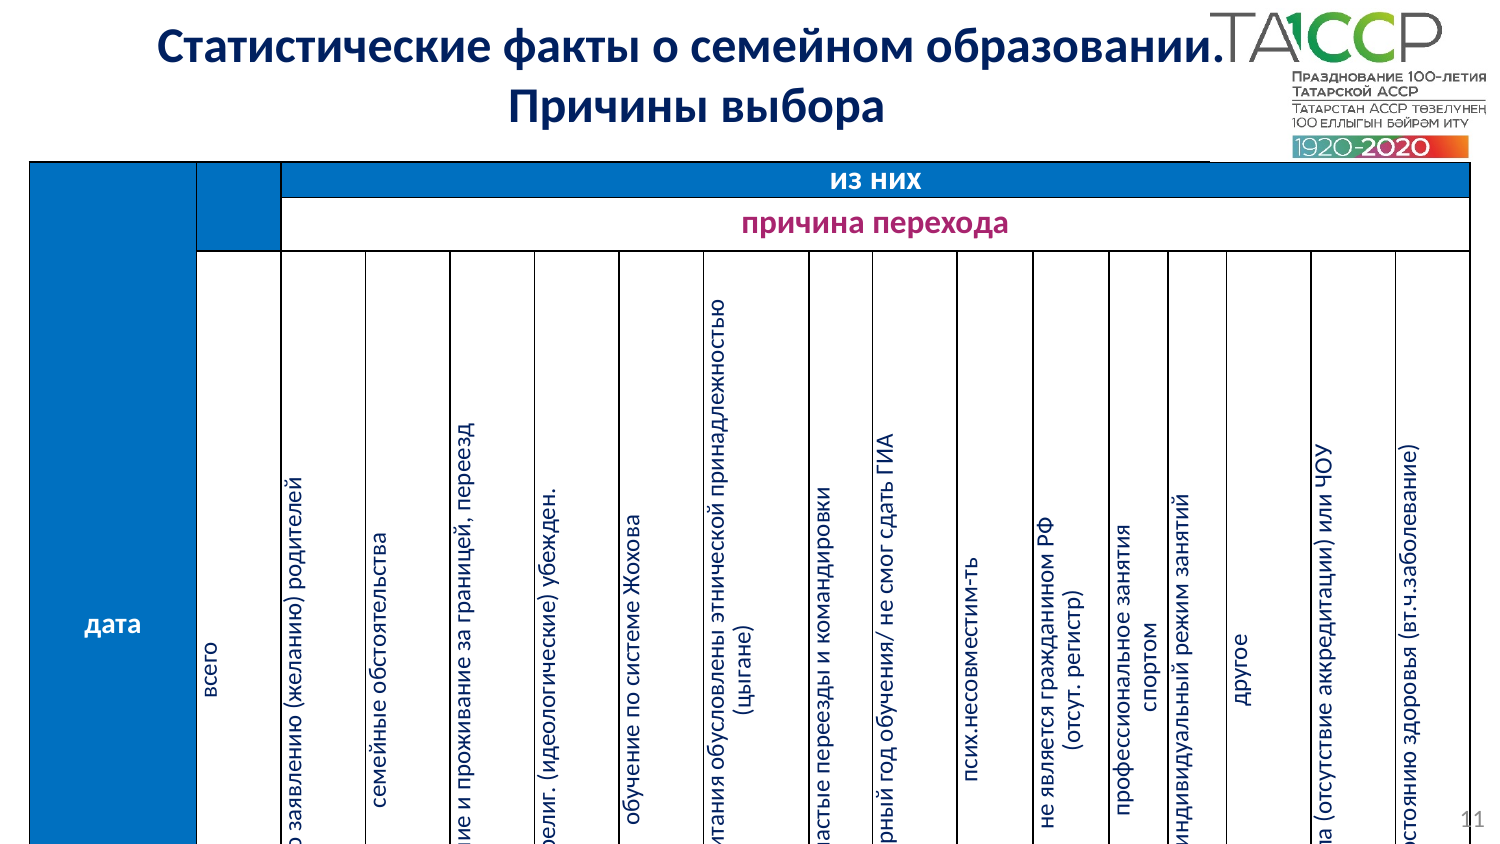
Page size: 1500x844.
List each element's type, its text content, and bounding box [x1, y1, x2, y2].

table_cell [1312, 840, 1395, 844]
table_cell индивидуальный режим занятий [1169, 252, 1226, 795]
table_cell другое [1227, 840, 1310, 844]
table_cell всего [197, 252, 280, 844]
picture [1210, 8, 1488, 163]
slide_number 11 [1149, 795, 1500, 840]
table_cell семейные обстоятельства [366, 252, 449, 844]
table_cell повторный год обучения/ не смог сдать ГИА [873, 252, 956, 844]
text_box Статистические факты о семейном образовании. Причины выбора [123, 5, 1270, 141]
table_cell Международная школа (отсутствие аккредитации) или ЧОУ [1312, 252, 1395, 795]
table_cell причина перехода [282, 198, 1469, 250]
table_cell профессиональное занятия спортом [1110, 252, 1167, 844]
table_cell частые переезды и командировки [810, 252, 872, 844]
table_cell псих.несовместим-ть [958, 252, 1032, 844]
table_header дата [30, 163, 196, 844]
table_header из них [282, 163, 1469, 197]
table_cell не является гражданином РФ (отсут. регистр) [1034, 252, 1108, 844]
table_cell религ. (идеологические) убежден. [535, 252, 618, 844]
table_cell обучение и проживание за границей, переезд [451, 252, 534, 844]
table_header [197, 163, 280, 250]
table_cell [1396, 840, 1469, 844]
table_cell обучение по системе Жохова [620, 252, 703, 844]
table_cell по состоянию здоровья (вт.ч.заболевание) [1396, 252, 1469, 795]
table_cell другое [1227, 252, 1310, 795]
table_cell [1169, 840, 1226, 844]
table_cell особенности воспитания обусловлены этнической принадлежностью (цыгане) [704, 252, 808, 844]
table_cell по заявлению (желанию) родителей [282, 252, 365, 844]
